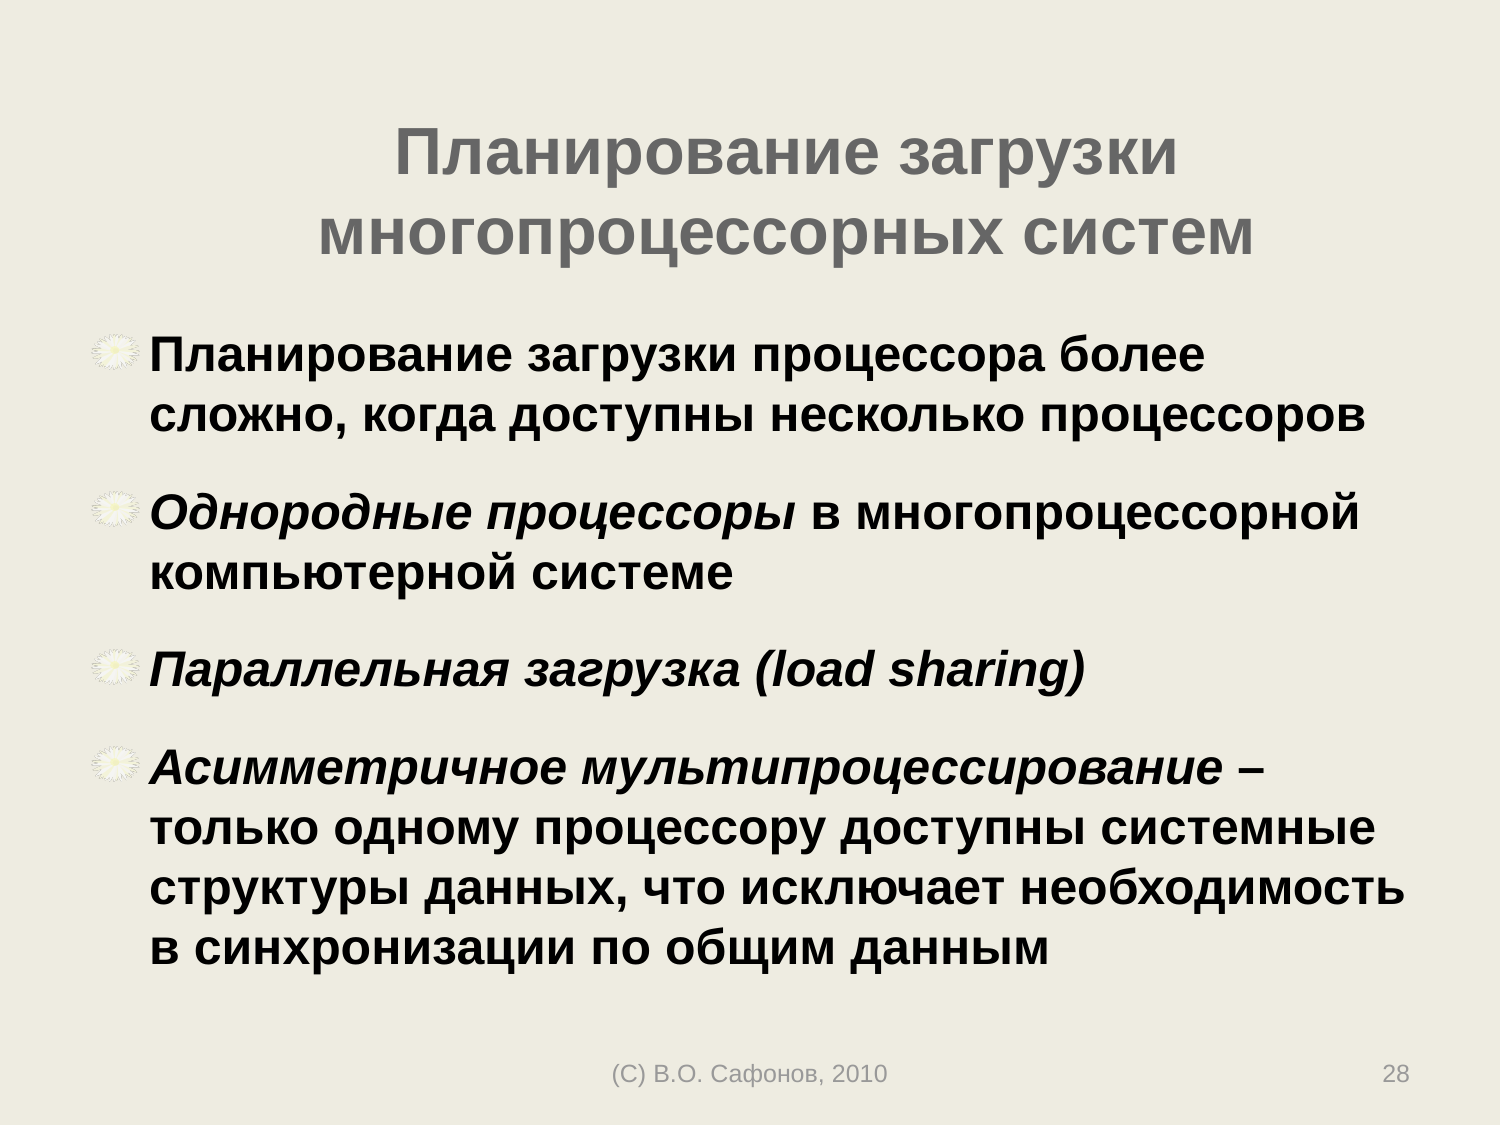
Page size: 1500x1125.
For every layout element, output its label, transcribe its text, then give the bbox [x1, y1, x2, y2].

picture [91, 649, 140, 685]
text_box (C) В.О. Сафонов, 2010 [512, 1058, 988, 1103]
text_box 28 [1074, 1058, 1425, 1103]
picture [91, 746, 140, 782]
picture [91, 491, 140, 527]
list Планирование загрузки процессора более сложно, когда доступны несколько процессоров Однородные процессоры в многопроцессорной компьютерной системе Параллельная загрузка (load sharing) Асимметричное мультипроцессирование – только одному процессору доступны системные структуры данных, что исключает необходимость в синхронизации по общим данным [76, 314, 1427, 1058]
title Планирование загрузки многопроцессорных систем [112, 99, 1463, 276]
picture [91, 334, 140, 370]
